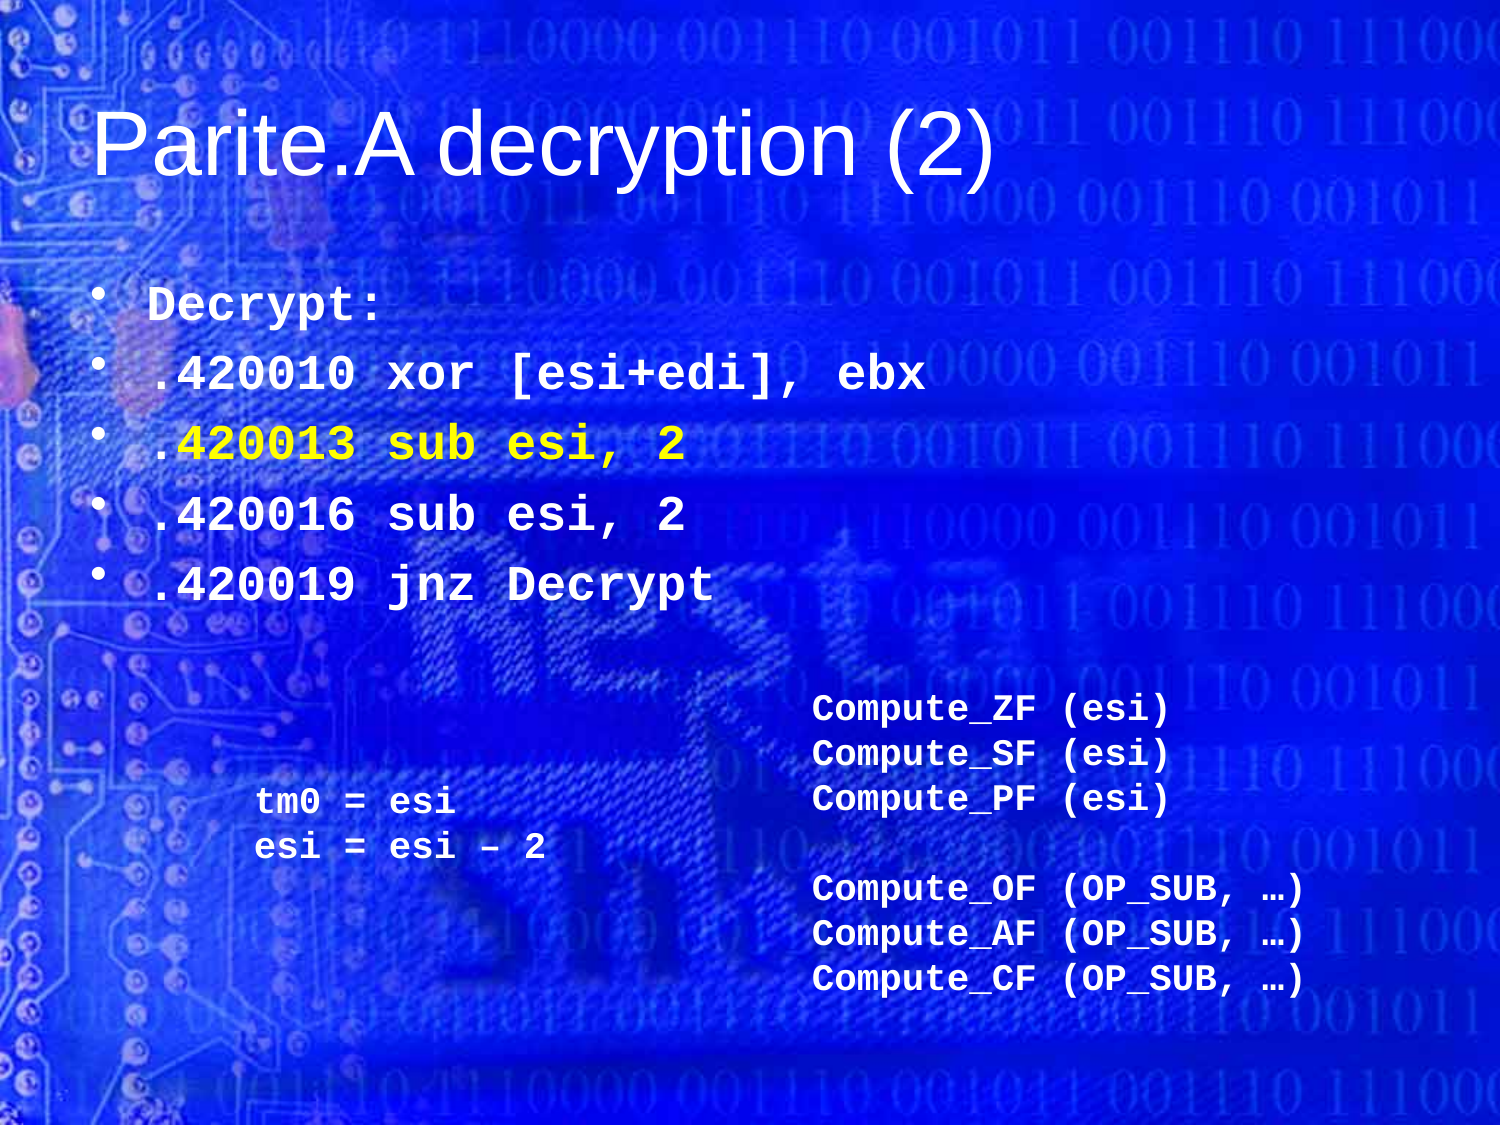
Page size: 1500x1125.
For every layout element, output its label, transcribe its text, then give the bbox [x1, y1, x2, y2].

list Decrypt: .420010 xor [esi+edi], ebx .420013 sub esi, 2 .420016 sub esi, 2 .420019 jnz Decrypt [74, 262, 1426, 651]
picture [0, 0, 1500, 1125]
title Parite.A decryption (2) [74, 44, 1426, 233]
text_box Compute_ZF (esi) Compute_SF (esi) Compute_PF (esi) Compute_OF (OP_SUB, …) Compute_AF (OP_SUB, …) Compute_CF (OP_SUB, …) [797, 675, 1325, 1006]
text_box tm0 = esi esi = esi – 2 [239, 768, 562, 874]
